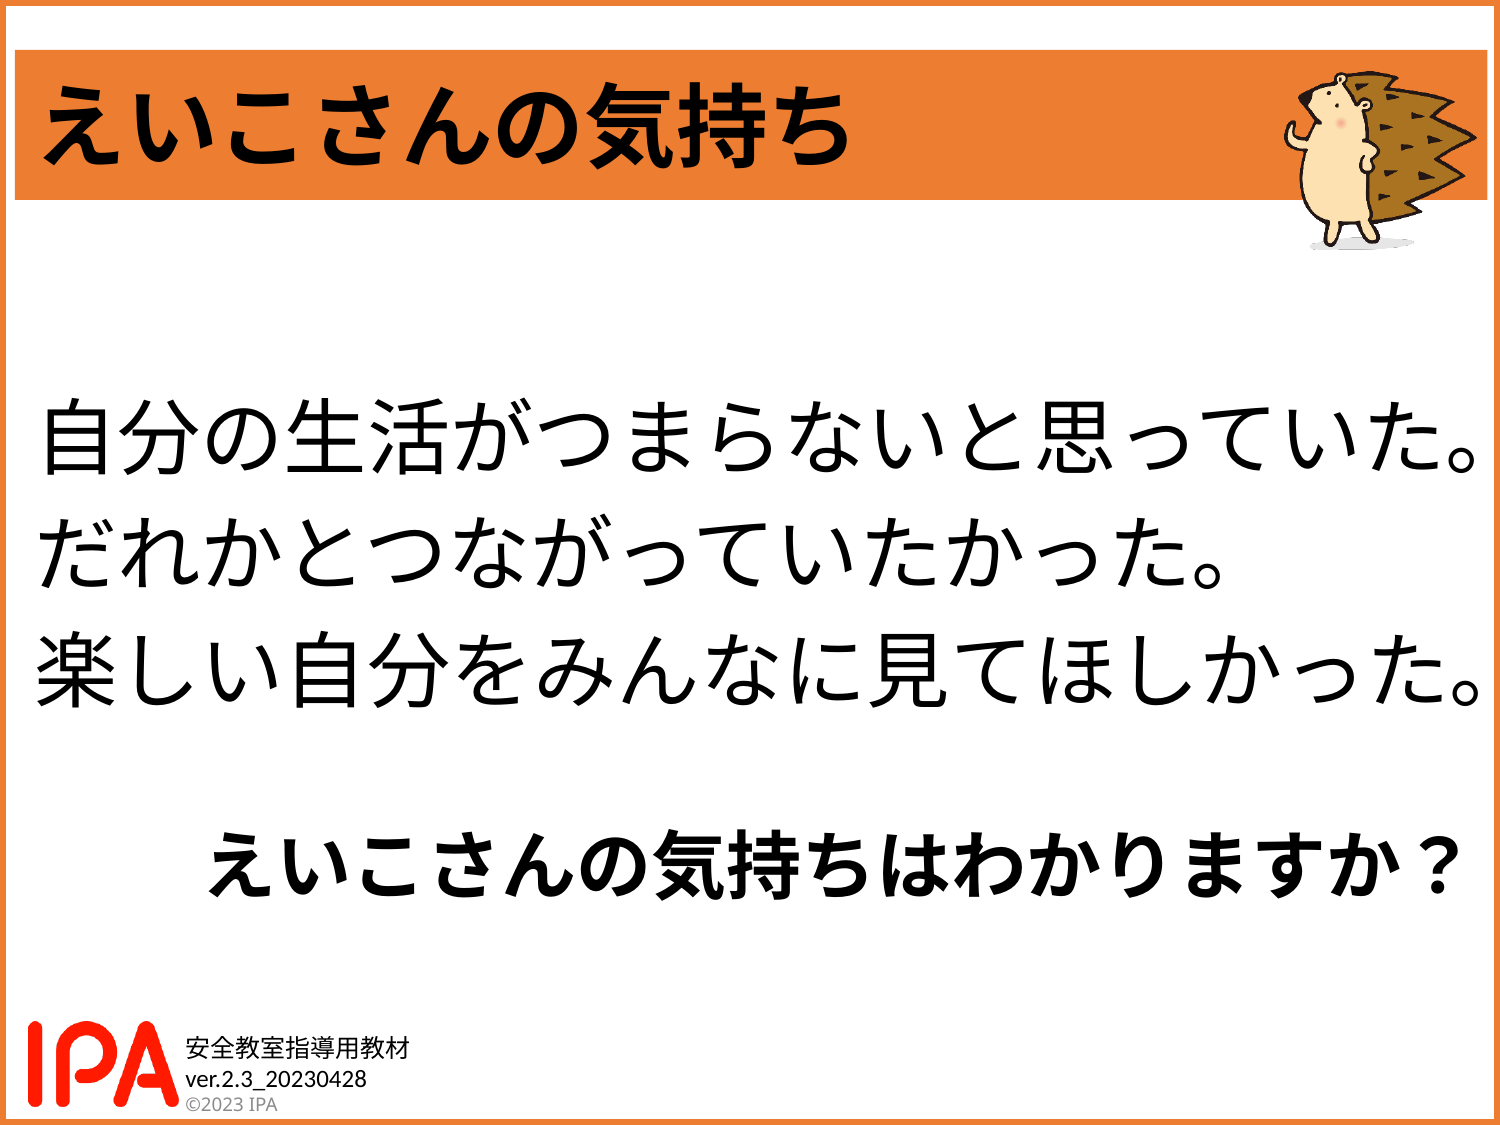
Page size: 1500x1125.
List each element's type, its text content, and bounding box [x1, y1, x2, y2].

picture [1284, 71, 1477, 250]
text_box 自分の生活がつまらないと思っていた。 だれかとつながっていたかった。 楽しい自分をみんなに見てほしかった。 [19, 377, 1500, 842]
picture [28, 1021, 179, 1107]
text_box えいこさんの気持ちはわかりますか？ [187, 811, 1500, 916]
text_box えいこさんの気持ち [19, 53, 1370, 208]
